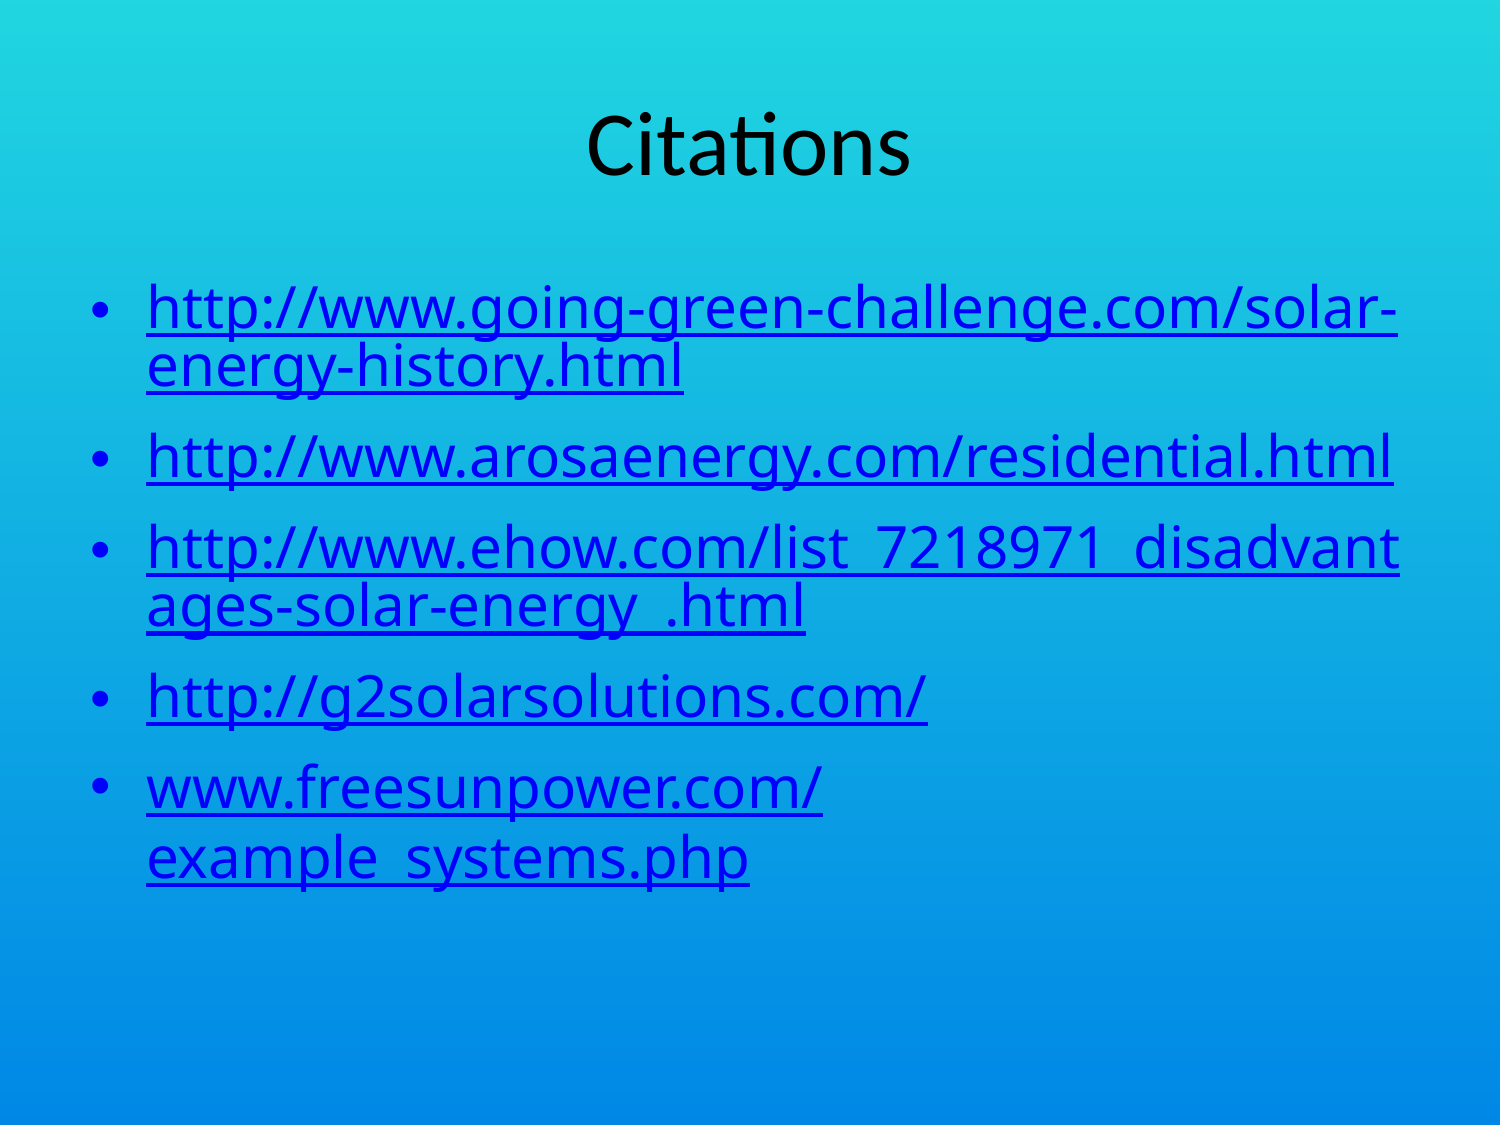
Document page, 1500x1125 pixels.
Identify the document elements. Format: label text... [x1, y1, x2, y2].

list http://www.going-green-challenge.com/solar-energy-history.html http://www.arosaenergy.com/residential.html http://www.ehow.com/list_7218971_disadvantages-solar-energy_.html http://g2solarsolutions.com/ www.freesunpower.com/example_systems.php [75, 262, 1425, 1005]
title Citations [75, 45, 1425, 233]
